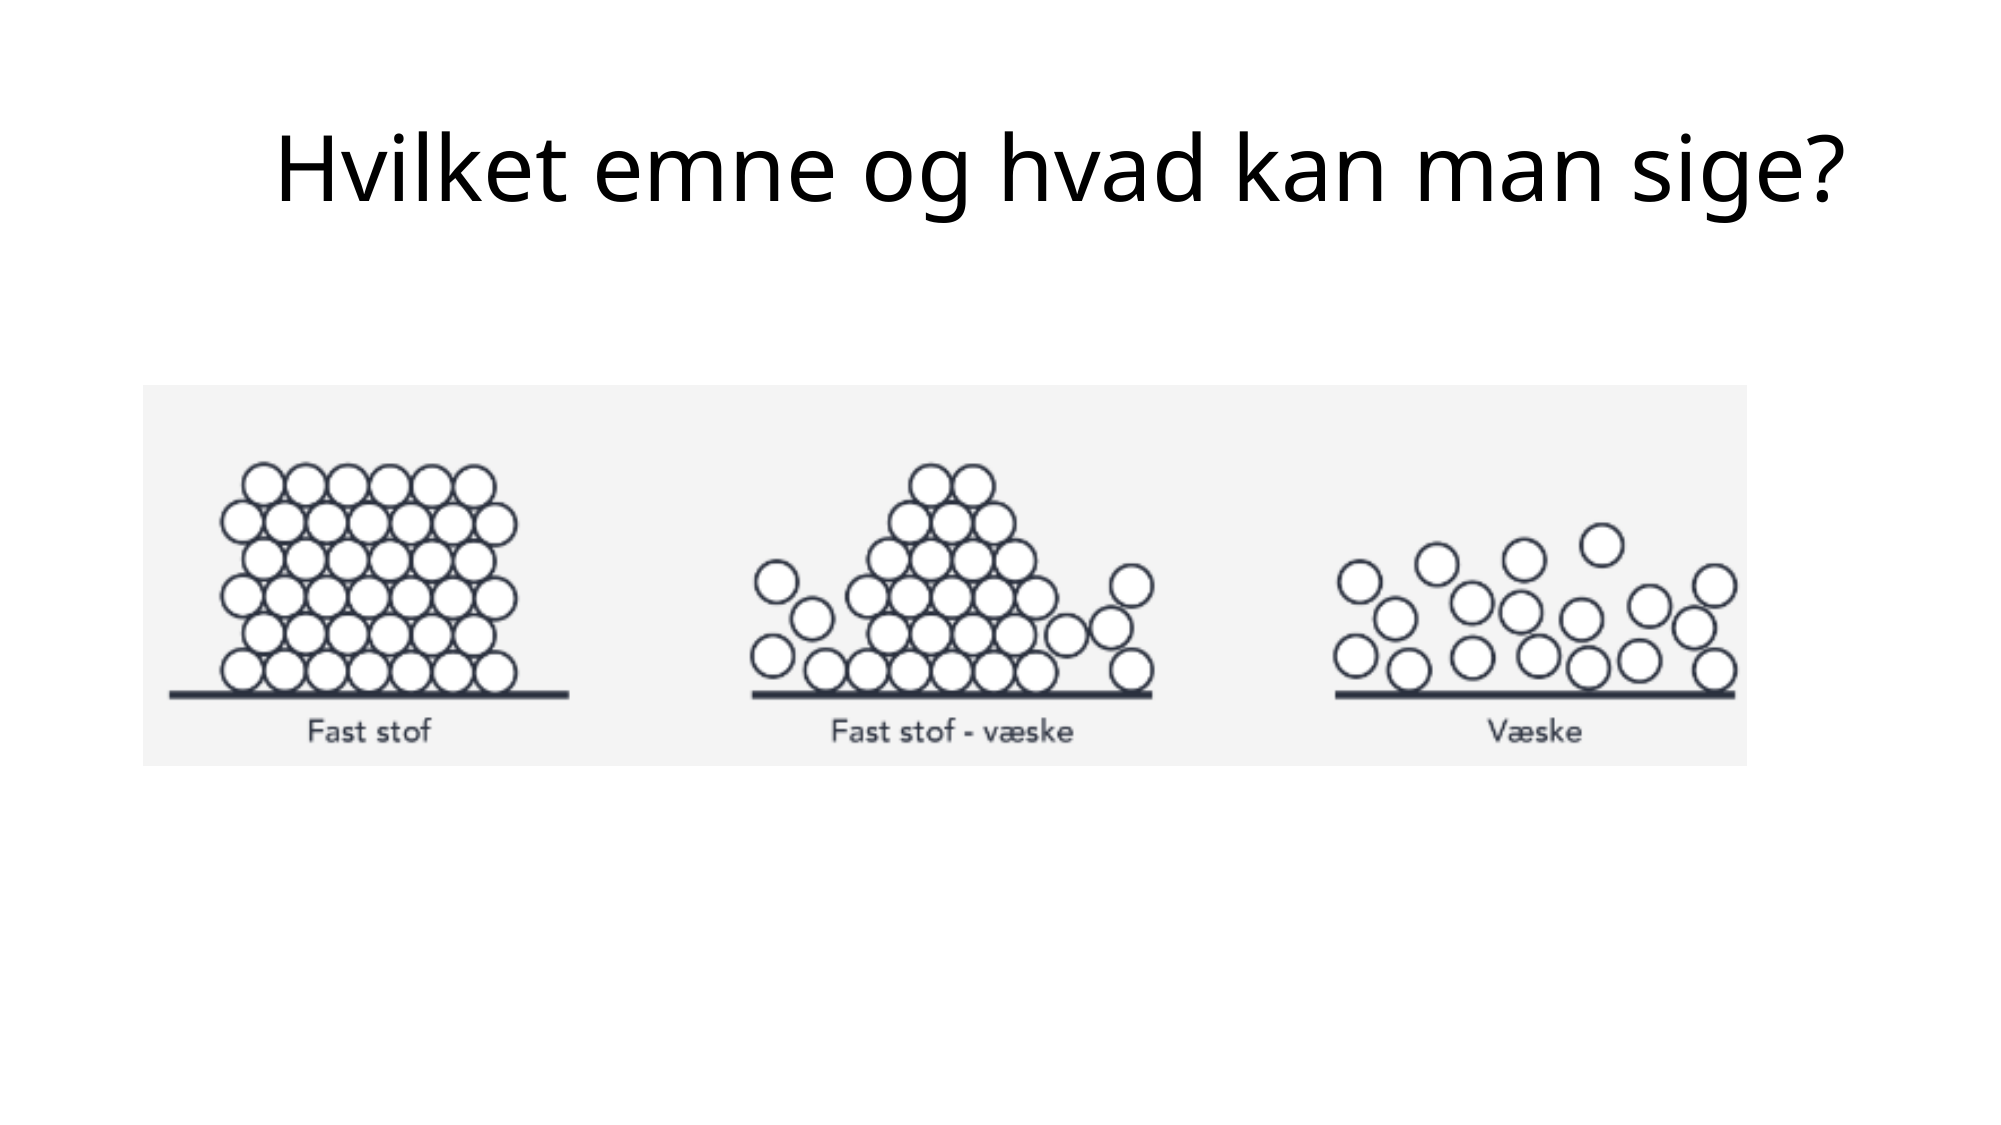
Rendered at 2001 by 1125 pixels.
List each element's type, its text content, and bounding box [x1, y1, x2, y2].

picture [143, 385, 1747, 766]
title Hvilket emne og hvad kan man sige? [143, 66, 1978, 279]
